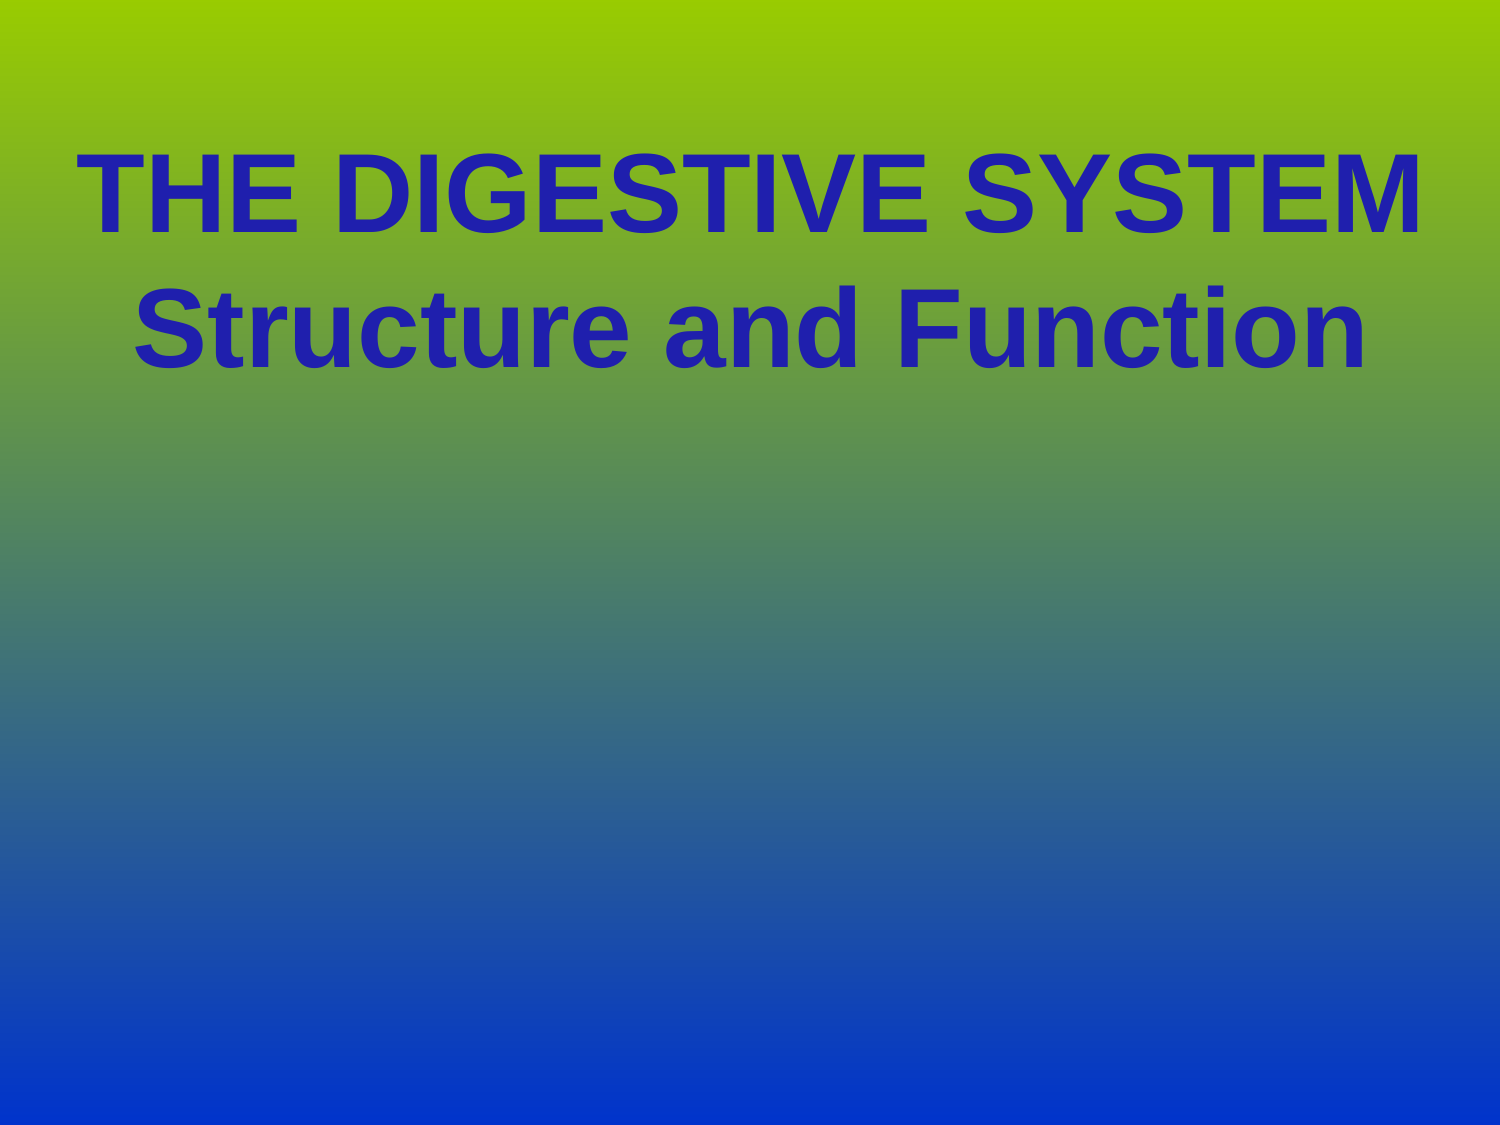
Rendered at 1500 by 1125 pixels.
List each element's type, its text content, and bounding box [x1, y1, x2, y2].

text_box THE DIGESTIVE SYSTEM Structure and Function [61, 112, 1442, 398]
